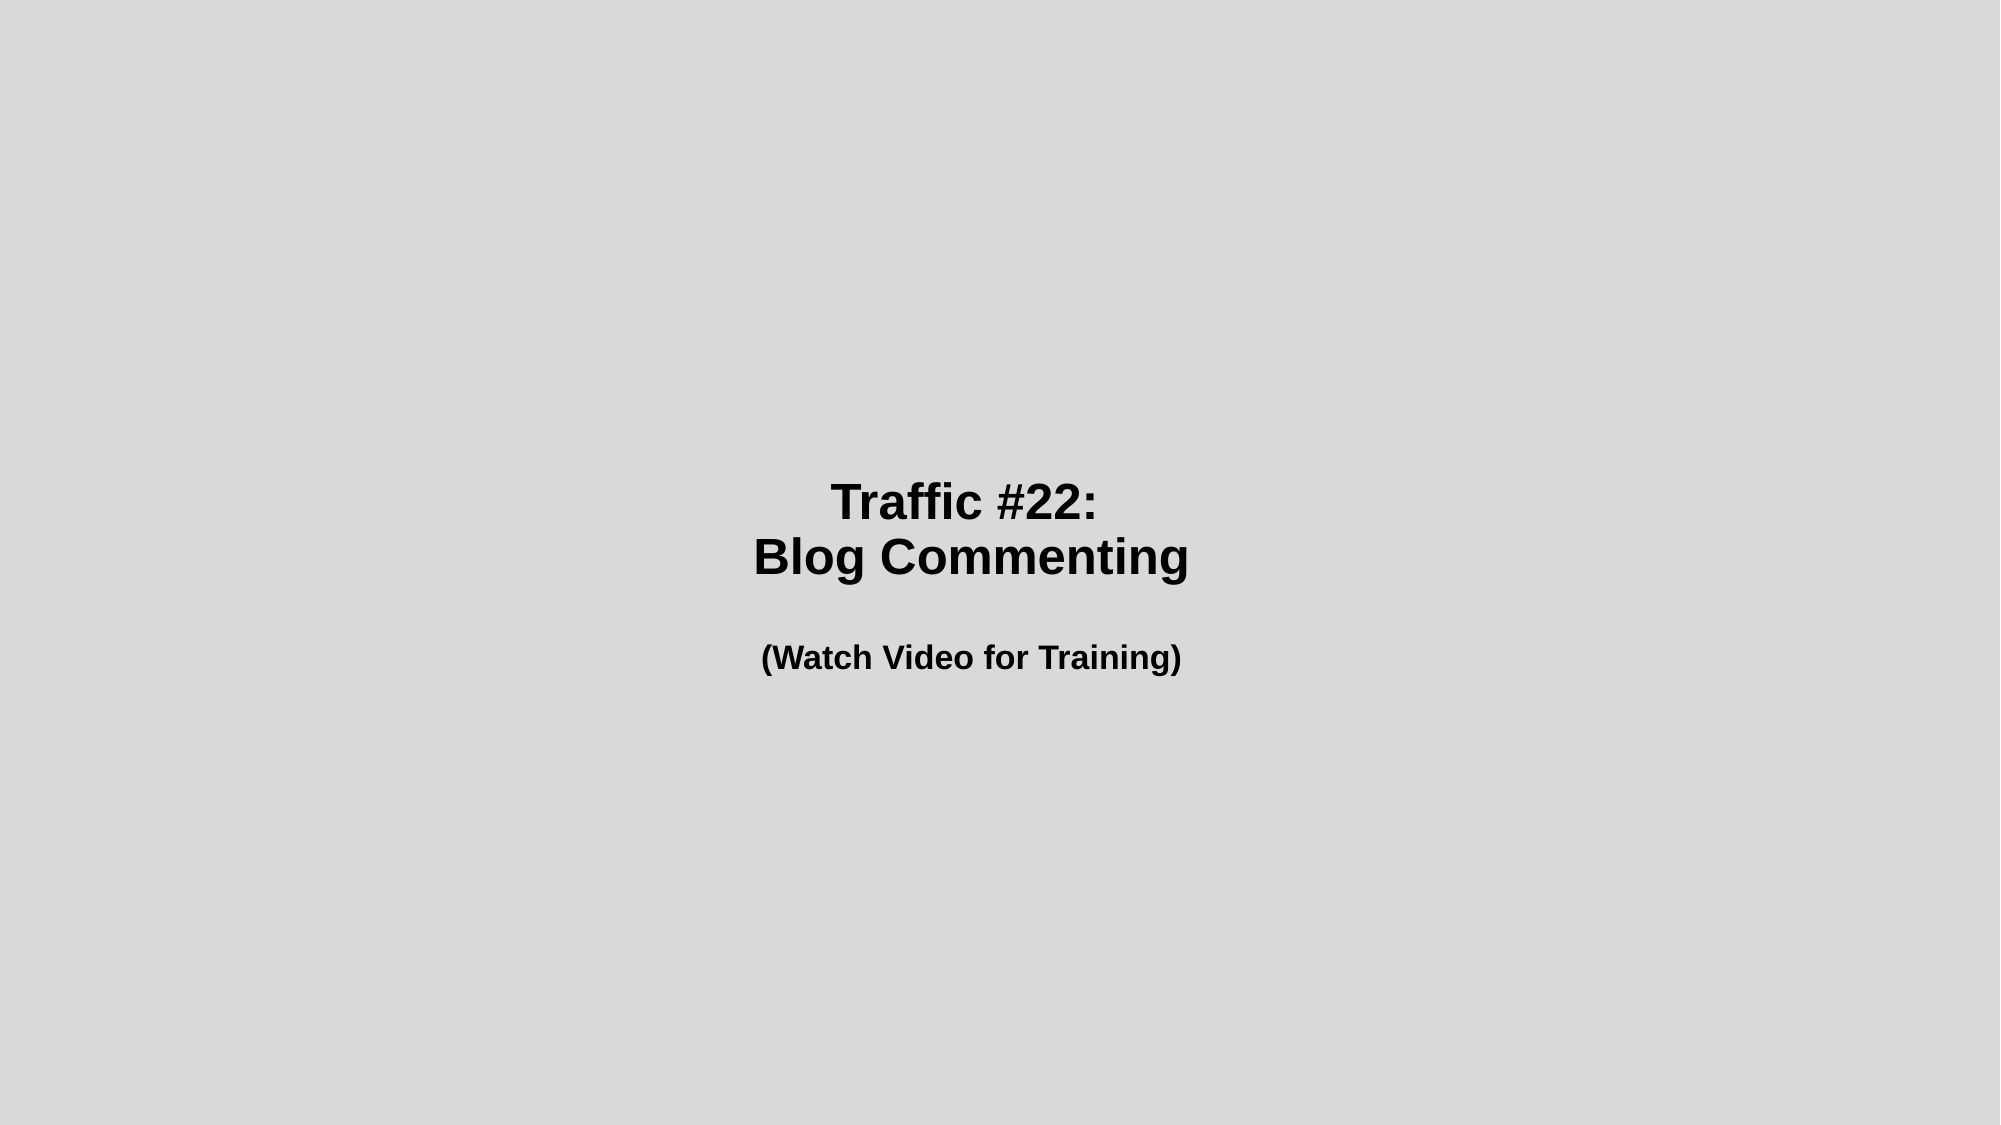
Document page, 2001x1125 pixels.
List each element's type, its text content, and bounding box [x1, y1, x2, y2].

title Traffic #22: Blog Commenting (Watch Video for Training) [110, 467, 1833, 686]
